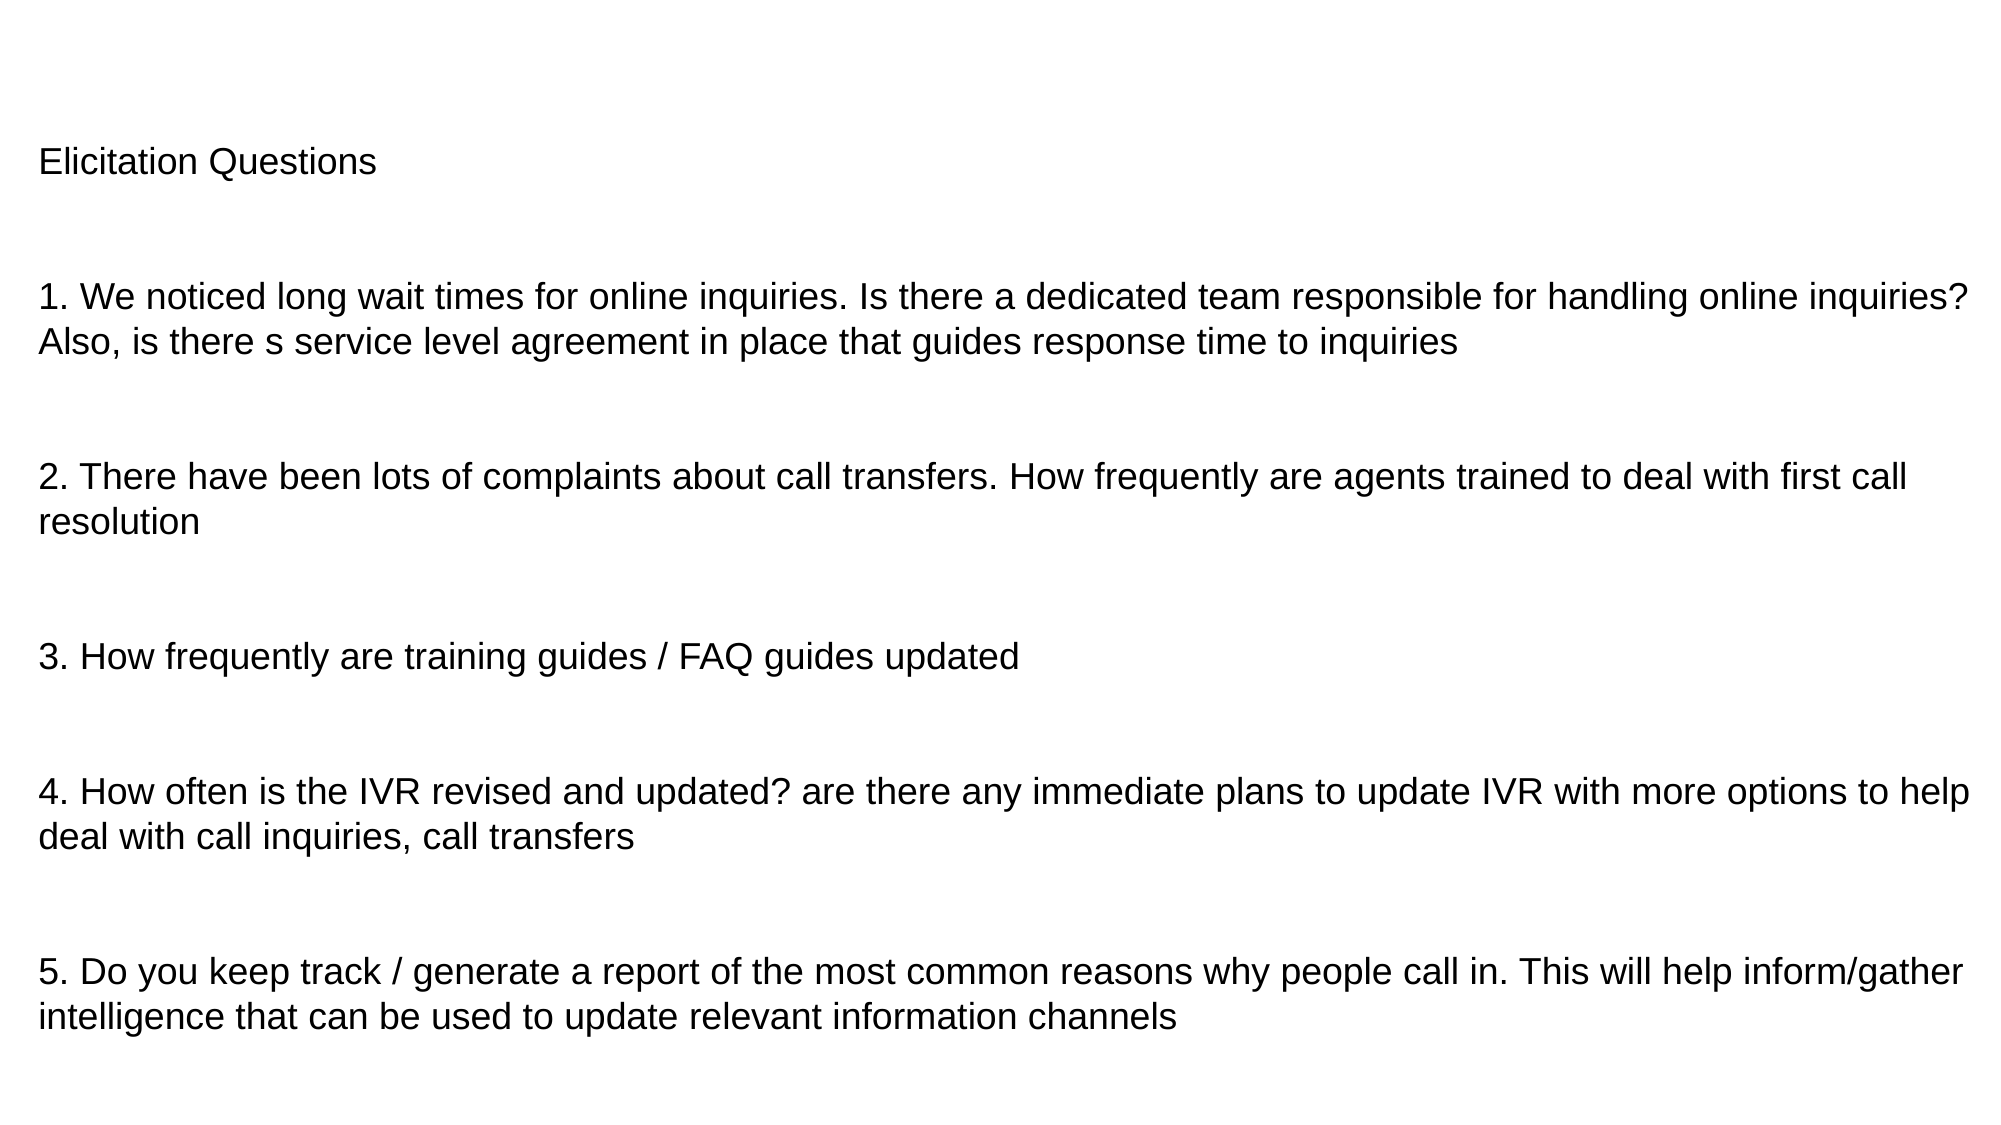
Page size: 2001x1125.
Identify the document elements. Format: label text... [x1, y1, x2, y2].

text_box Elicitation Questions 1. We noticed long wait times for online inquiries. Is there a dedicated team responsible for handling online inquiries? Also, is there s service level agreement in place that guides response time to inquiries 2. There have been lots of complaints about call transfers. How frequently are agents trained to deal with first call resolution 3. How frequently are training guides / FAQ guides updated 4. How often is the IVR revised and updated? are there any immediate plans to update IVR with more options to help deal with call inquiries, call transfers 5. Do you keep track / generate a report of the most common reasons why people call in. This will help inform/gather intelligence that can be used to update relevant information channels [23, 129, 1987, 1045]
